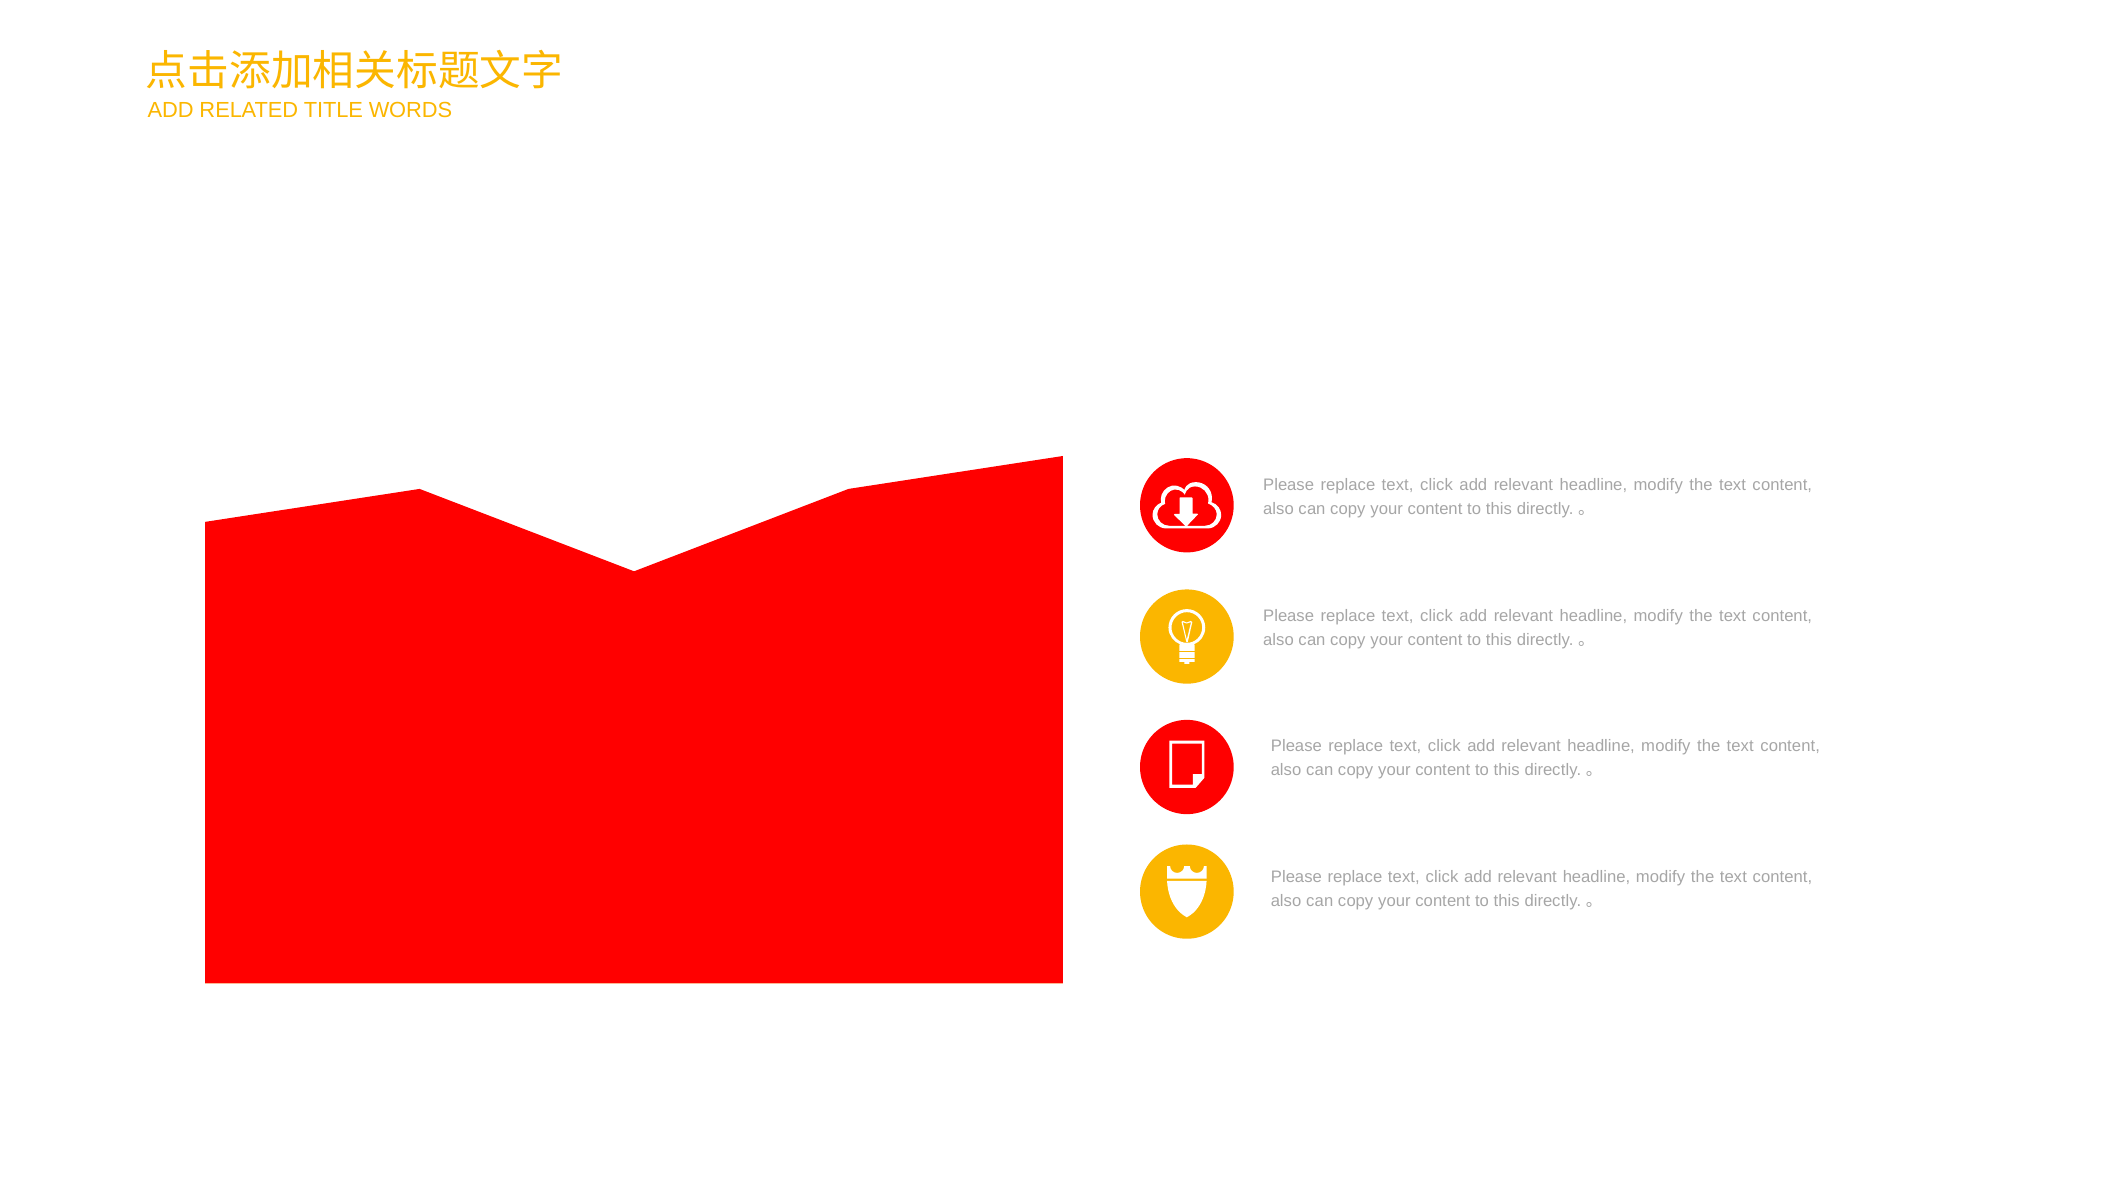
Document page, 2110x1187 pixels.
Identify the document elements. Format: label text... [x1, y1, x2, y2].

text_box [1138, 718, 1235, 816]
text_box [1167, 865, 1207, 918]
text_box [1169, 740, 1205, 788]
text_box Please replace text, click add relevant headline, modify the text content, also can copy your content to this directly.。 [1255, 596, 1822, 653]
text_box ADD RELATED TITLE WORDS [147, 96, 453, 123]
text_box [1138, 457, 1235, 554]
text_box [1152, 482, 1222, 529]
text_box Please replace text, click add relevant headline, modify the text content, also can copy your content to this directly.。 [1262, 727, 1829, 783]
chart [187, 394, 1081, 996]
text_box Please replace text, click add relevant headline, modify the text content, also can copy your content to this directly.。 [1262, 857, 1822, 914]
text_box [1168, 609, 1206, 664]
text_box [1138, 588, 1235, 685]
text_box Please replace text, click add relevant headline, modify the text content, also can copy your content to this directly.。 [1255, 466, 1822, 522]
text_box 点击添加相关标题文字 [145, 43, 564, 95]
text_box [1138, 843, 1235, 940]
